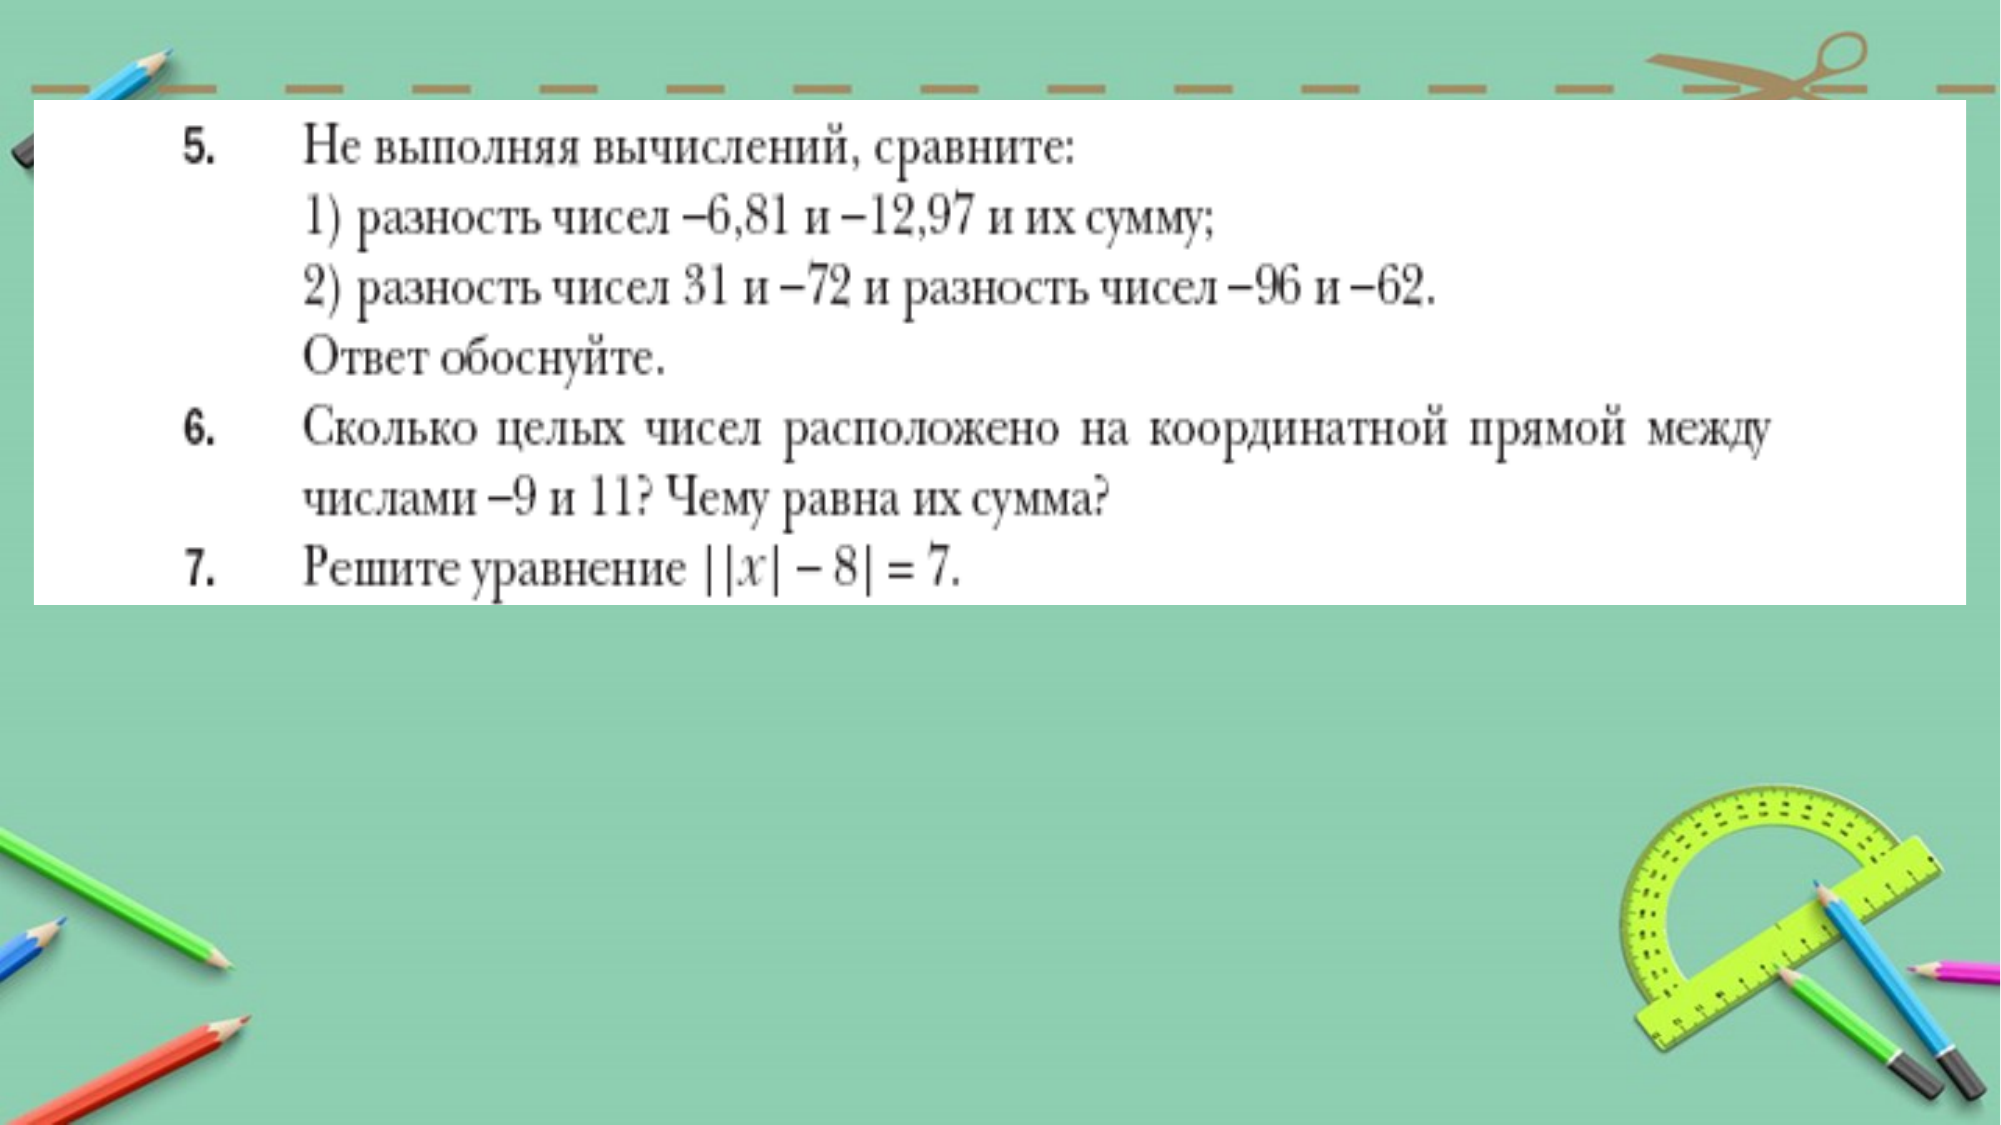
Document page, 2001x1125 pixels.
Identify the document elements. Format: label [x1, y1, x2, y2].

list [33, 100, 1967, 625]
picture [0, 0, 2001, 1125]
